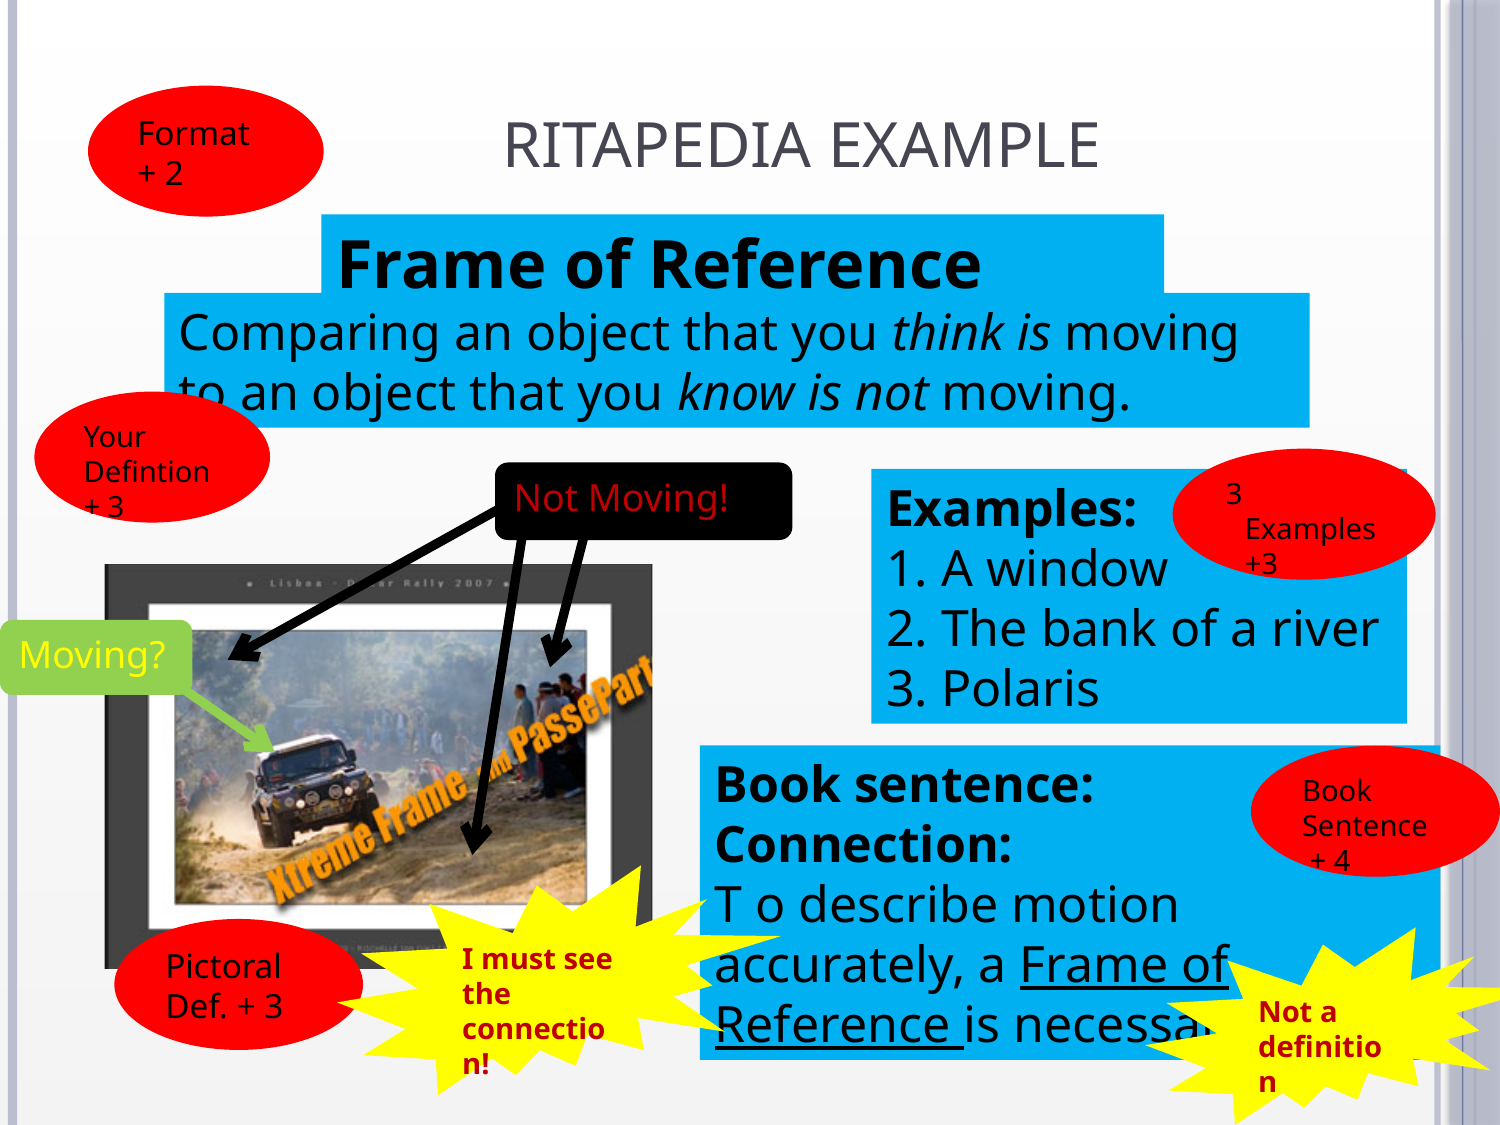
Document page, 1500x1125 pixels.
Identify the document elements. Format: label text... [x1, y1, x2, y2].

text_box Examples: 1. A window 2. The bank of a river 3. Polaris [871, 468, 1407, 724]
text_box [0, 462, 793, 856]
picture [104, 856, 653, 970]
text_box Examples +3 [1172, 448, 1436, 580]
text_box I must see the connection! [336, 899, 781, 1096]
text_box Frame of Reference [321, 214, 1165, 292]
text_box Your Defintion + 3 [34, 391, 271, 460]
title Ritapedia Example [487, 0, 1200, 188]
text_box Pictoral Def. + 3 [114, 979, 364, 1050]
text_box Book Sentence + 4 [1250, 745, 1500, 877]
text_box Format + 2 [87, 85, 324, 217]
text_box Book sentence: Connection: T o describe motion accurately, a Frame of Reference is necessary. [699, 745, 1441, 1060]
text_box Comparing an object that you think is moving to an object that you know is not moving. [164, 292, 1310, 428]
text_box Not a definition [1145, 927, 1500, 1125]
